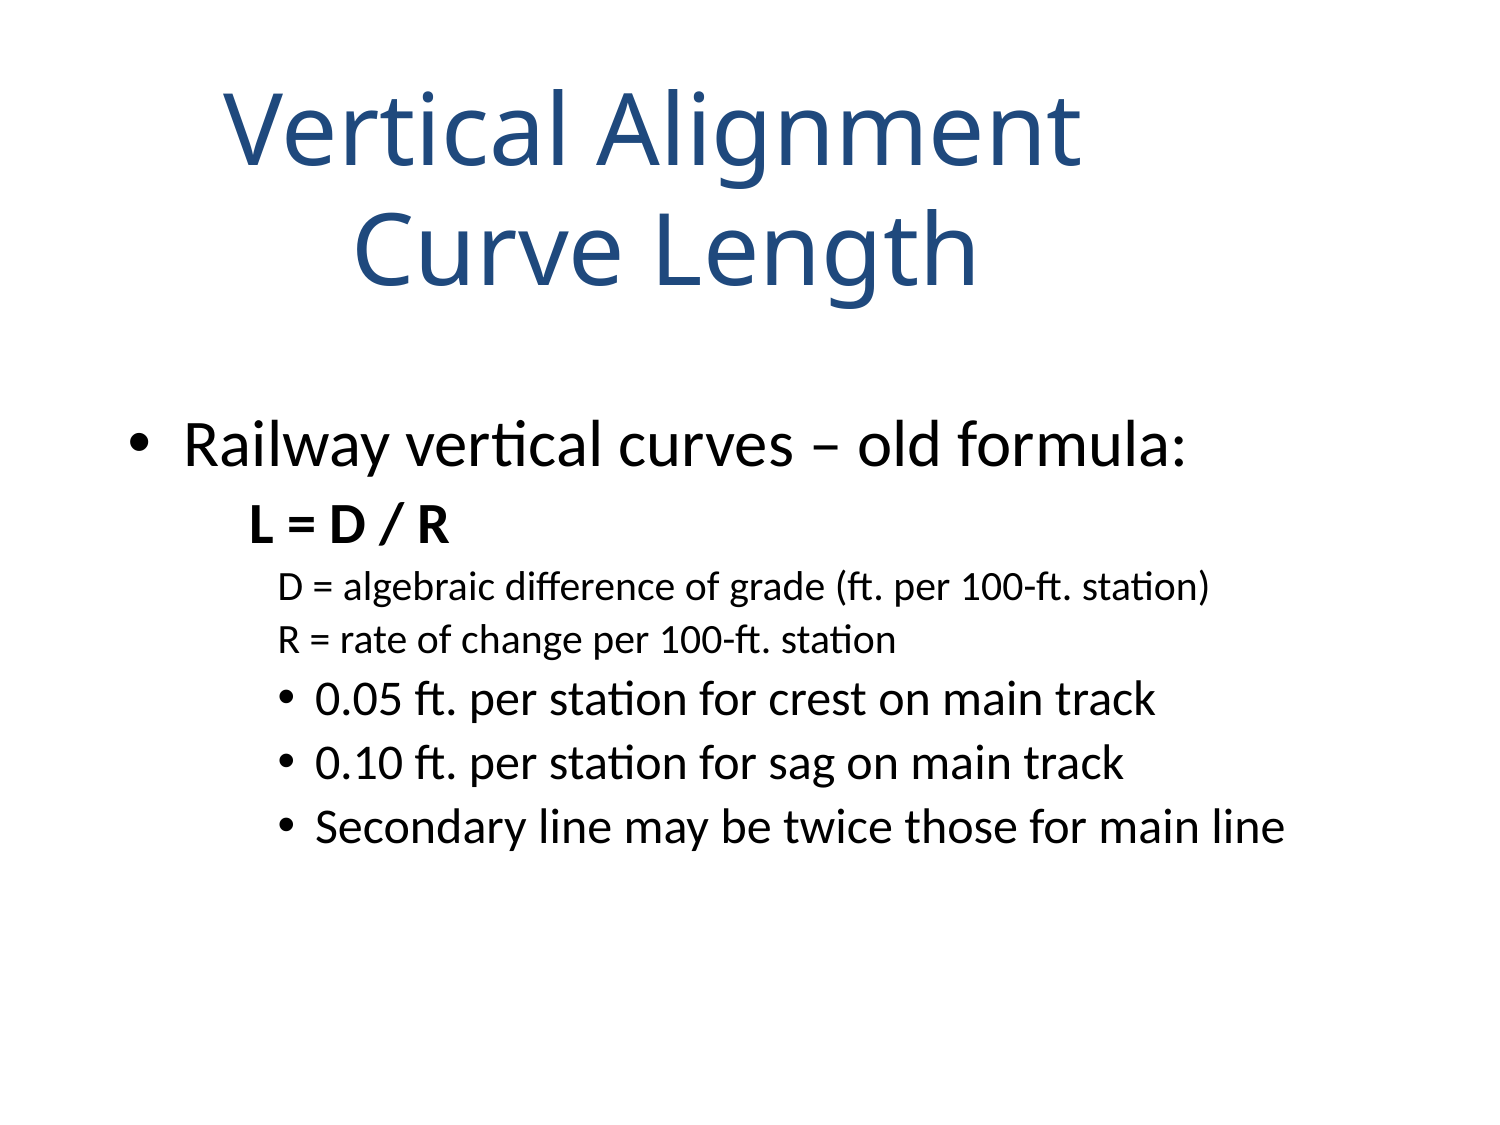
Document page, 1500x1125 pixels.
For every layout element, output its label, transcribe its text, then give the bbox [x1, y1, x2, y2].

text_box Railway vertical curves – old formula: L = D / R D = algebraic difference of grade (ft. per 100-ft. station) R = rate of change per 100-ft. station 0.05 ft. per station for crest on main track 0.10 ft. per station for sag on main track Secondary line may be twice those for main line [112, 401, 1388, 903]
text_box Vertical Alignment Curve Length [208, 58, 1125, 314]
